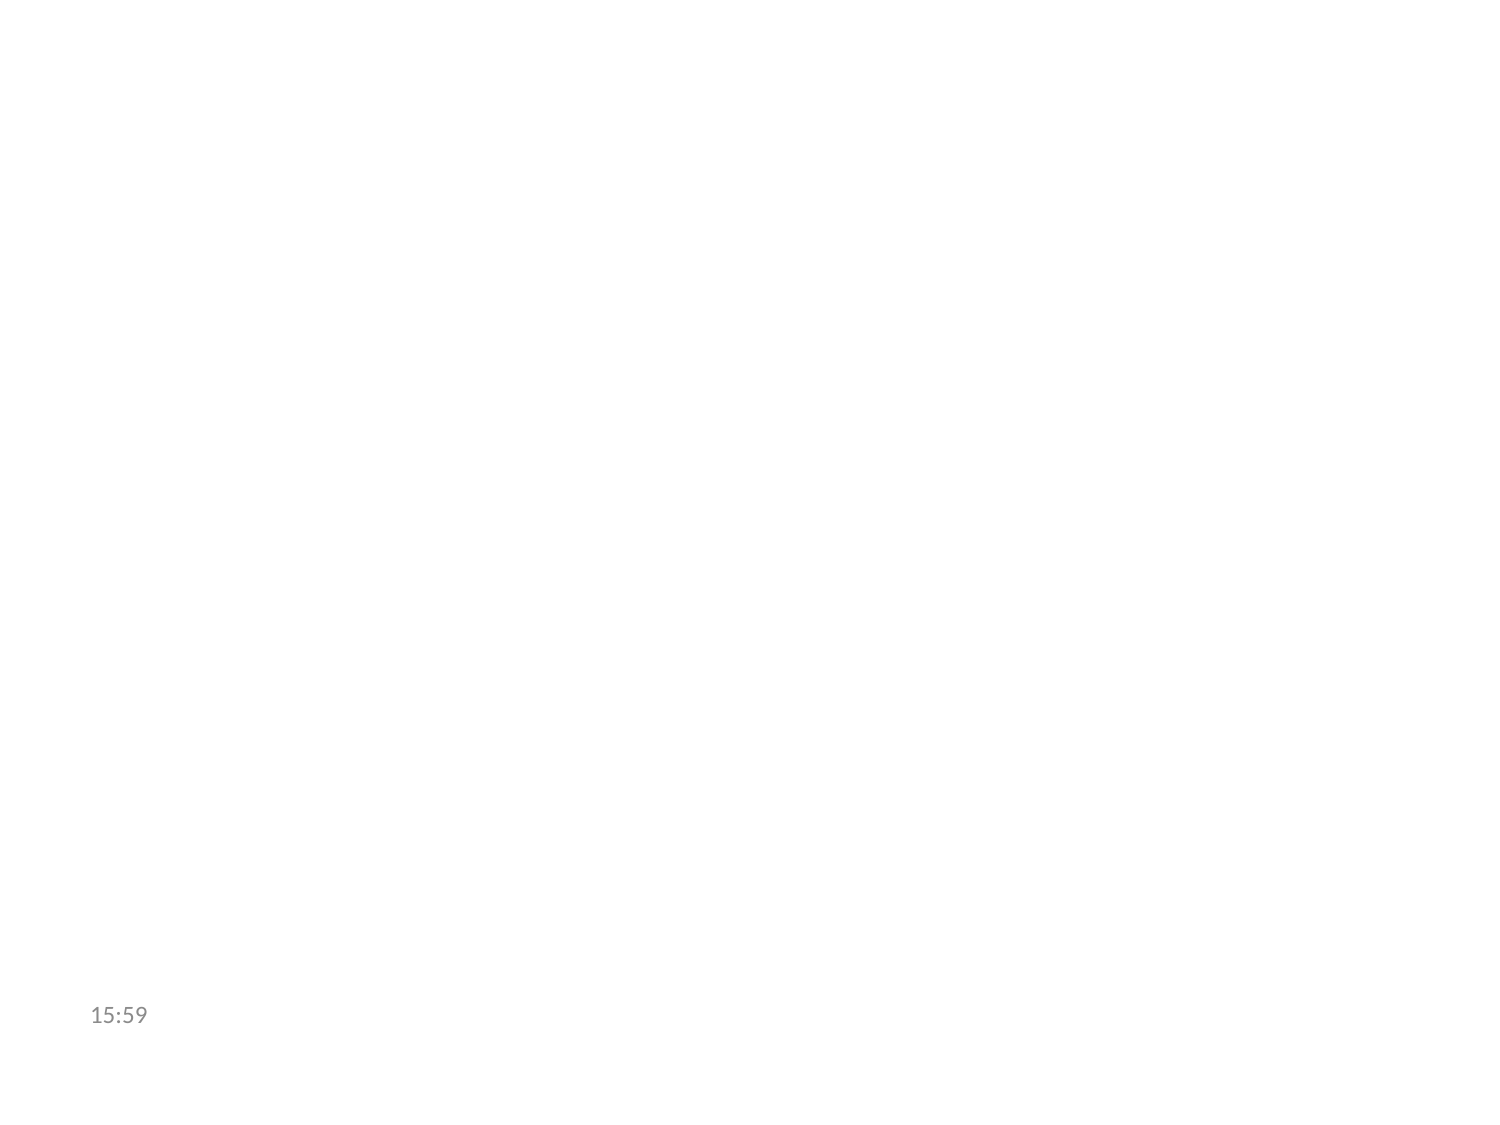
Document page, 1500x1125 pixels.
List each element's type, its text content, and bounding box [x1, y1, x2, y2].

text_box 15:35 [75, 983, 425, 1044]
